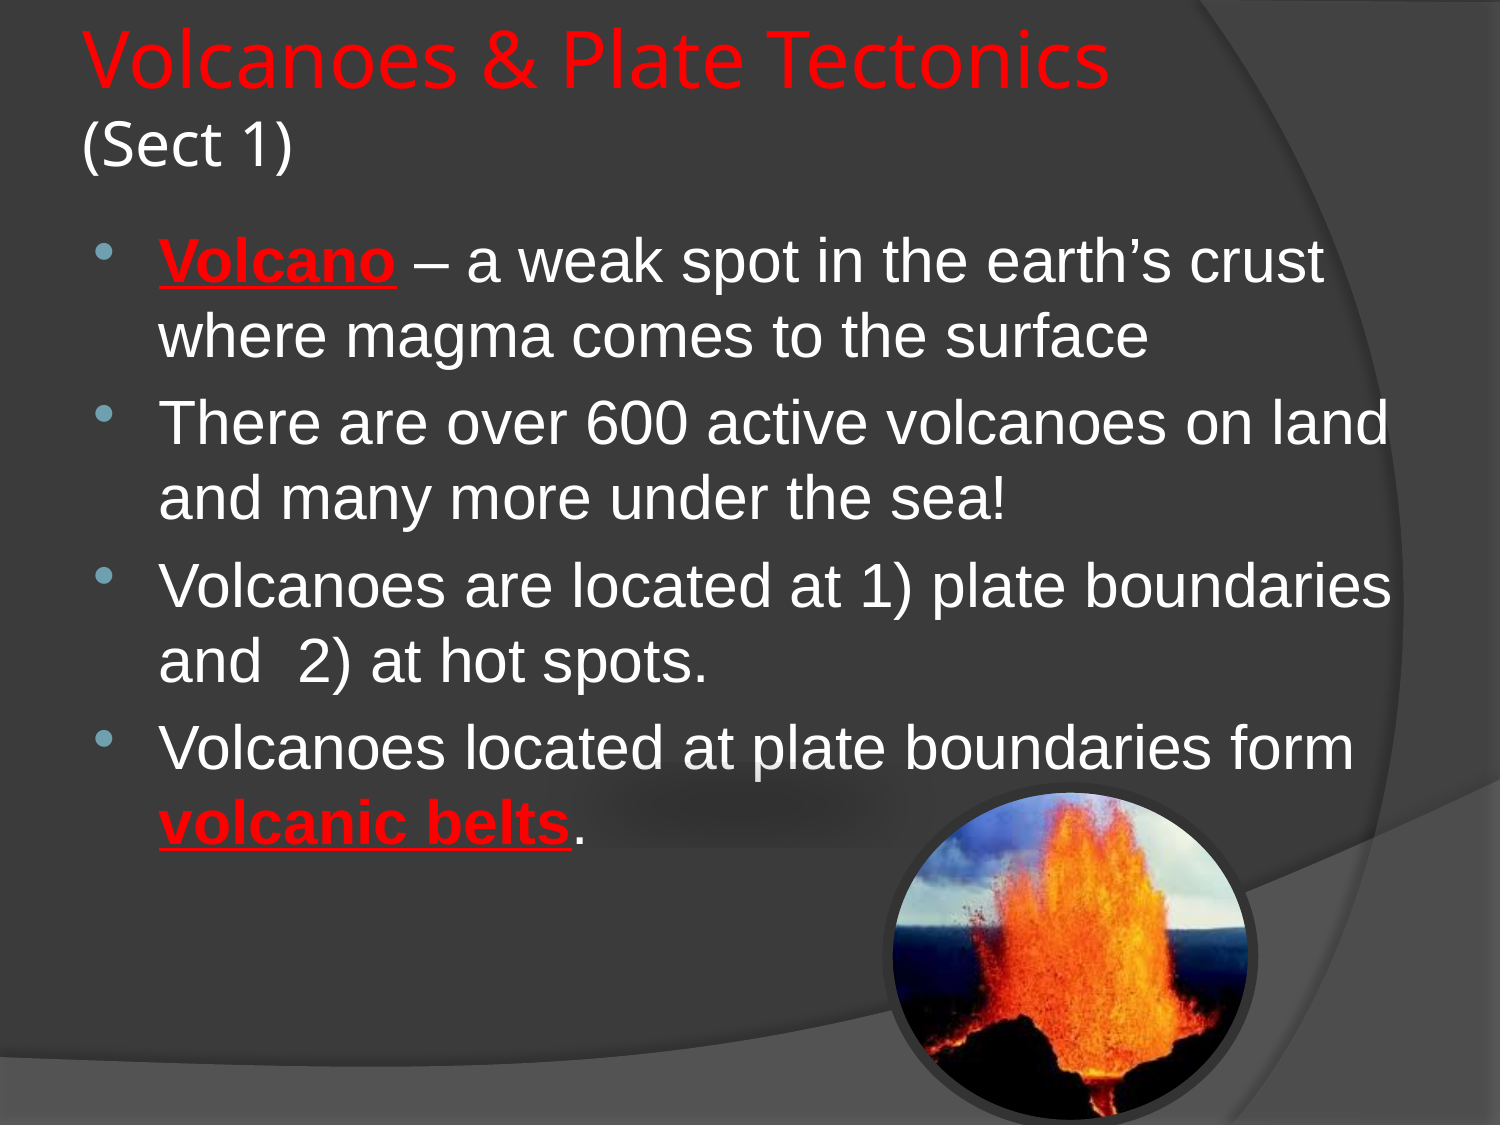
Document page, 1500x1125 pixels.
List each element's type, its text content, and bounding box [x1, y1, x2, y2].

picture [887, 787, 1254, 1125]
list Volcano – a weak spot in the earth’s crust where magma comes to the surface There are over 600 active volcanoes on land and many more under the sea! Volcanoes are located at 1) plate boundaries and 2) at hot spots. Volcanoes located at plate boundaries form volcanic belts. [75, 212, 1438, 1005]
title Volcanoes & Plate Tectonics (Sect 1) [75, 0, 1300, 188]
